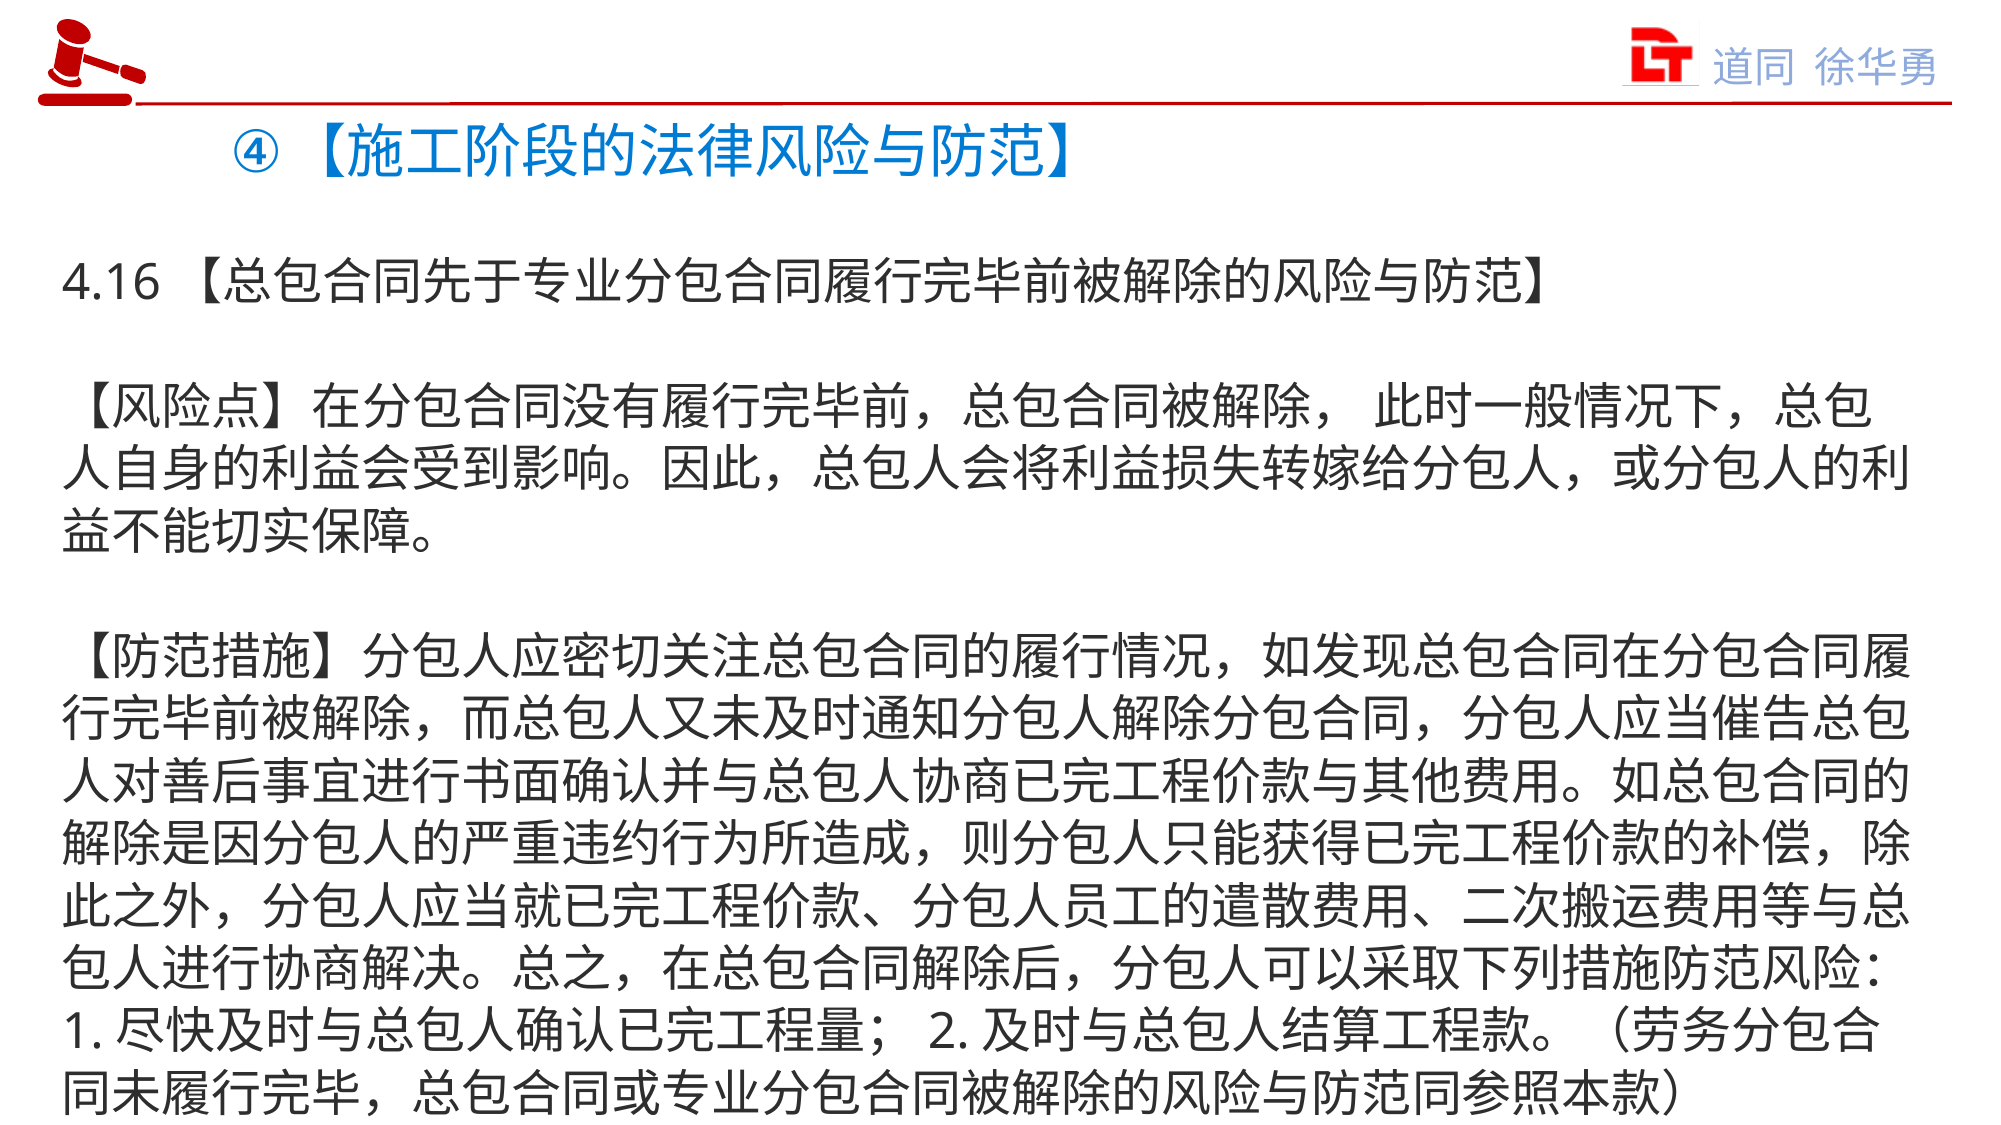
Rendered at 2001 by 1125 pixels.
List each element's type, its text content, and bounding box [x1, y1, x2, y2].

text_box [37, 17, 1954, 106]
picture [1622, 19, 1699, 97]
text_box 【施工阶段的法律风险与防范】 4.16【总包合同先于专业分包合同履行完毕前被解除的风险与防范】 【风险点】在分包合同没有履行完毕前，总包合同被解除， 此时一般情况下，总包人自身的利益会受到影响。因此，总包人会将利益损失转嫁给分包人，或分包人的利益不能切实保障。 【防范措施】分包人应密切关注总包合同的履行情况，如发现总包合同在分包合同履行完毕前被解除，而总包人又未及时通知分包人解除分包合同，分包人应当催告总包人对善后事宜进行书面确认并与总包人协商已完工程价款与其他费用。如总包合同的解除是因分包人的严重违约行为所造成，则分包人只能获得已完工程价款的补偿，除此之外，分包人应当就已完工程价款、分包人员工的遣散费用、二次搬运费用等与总包人进行协商解决。总之，在总包合同解除后，分包人可以采取下列措施防范风险： 1.尽快及时与总包人确认已完工程量；2.及时与总包人结算工程款。（劳务分包合同未履行完毕，总包合同或专业分包合同被解除的风险与防范同参照本款） [47, 114, 1928, 1125]
